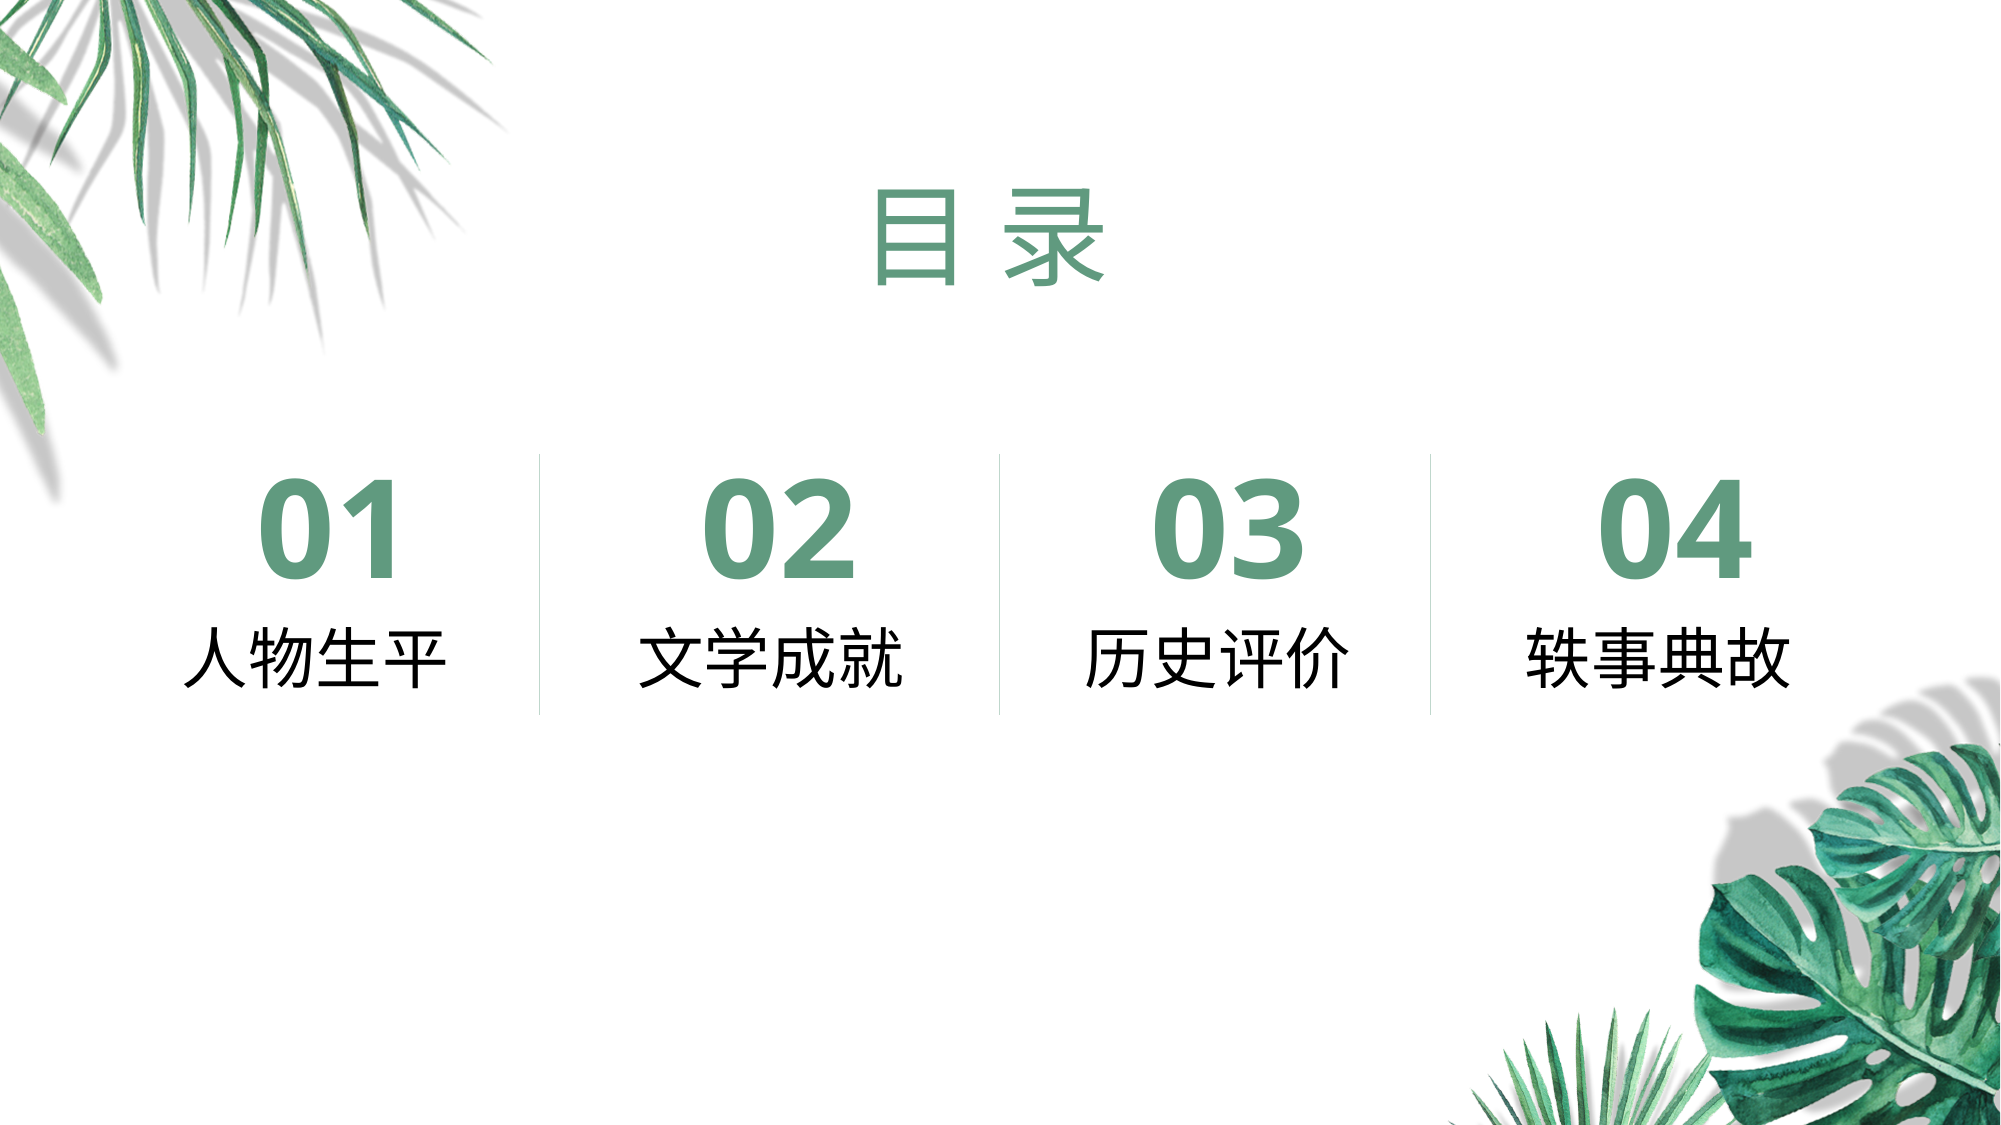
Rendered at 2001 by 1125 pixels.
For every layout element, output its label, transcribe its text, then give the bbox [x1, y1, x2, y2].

text_box 文学成就 [583, 609, 959, 705]
text_box 04 [1538, 433, 1812, 609]
text_box 轶事典故 [1470, 609, 1847, 705]
text_box 03 [1097, 433, 1361, 609]
picture [1408, 615, 2001, 1125]
text_box 01 [195, 519, 476, 609]
text_box 历史评价 [1030, 609, 1406, 705]
picture [0, 0, 558, 519]
text_box 目 录 [845, 158, 1155, 308]
text_box 人物生平 [127, 609, 503, 705]
text_box 02 [638, 433, 921, 609]
